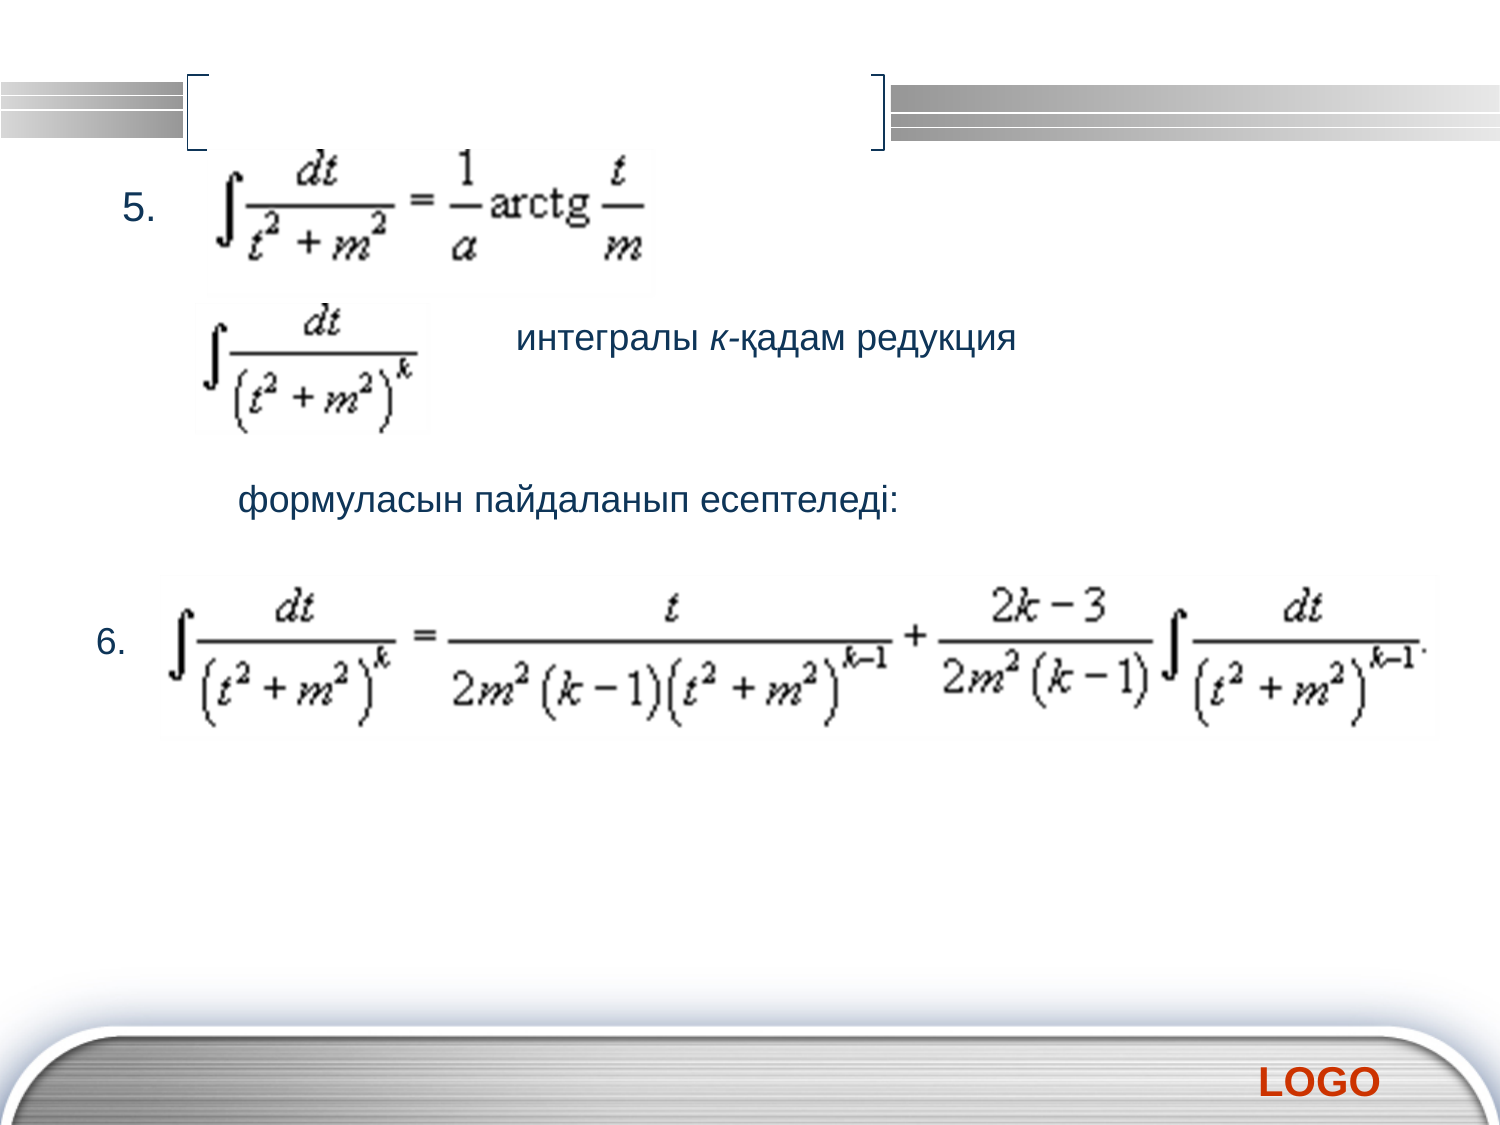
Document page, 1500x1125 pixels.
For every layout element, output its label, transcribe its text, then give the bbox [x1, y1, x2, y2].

picture [0, 0, 1500, 1125]
text_box 6. [81, 609, 153, 670]
text_box формуласын пайдаланып есептеледі: [223, 467, 915, 528]
text_box 5. [107, 172, 172, 238]
text_box интегралы к-қадам редукция [501, 305, 1033, 366]
